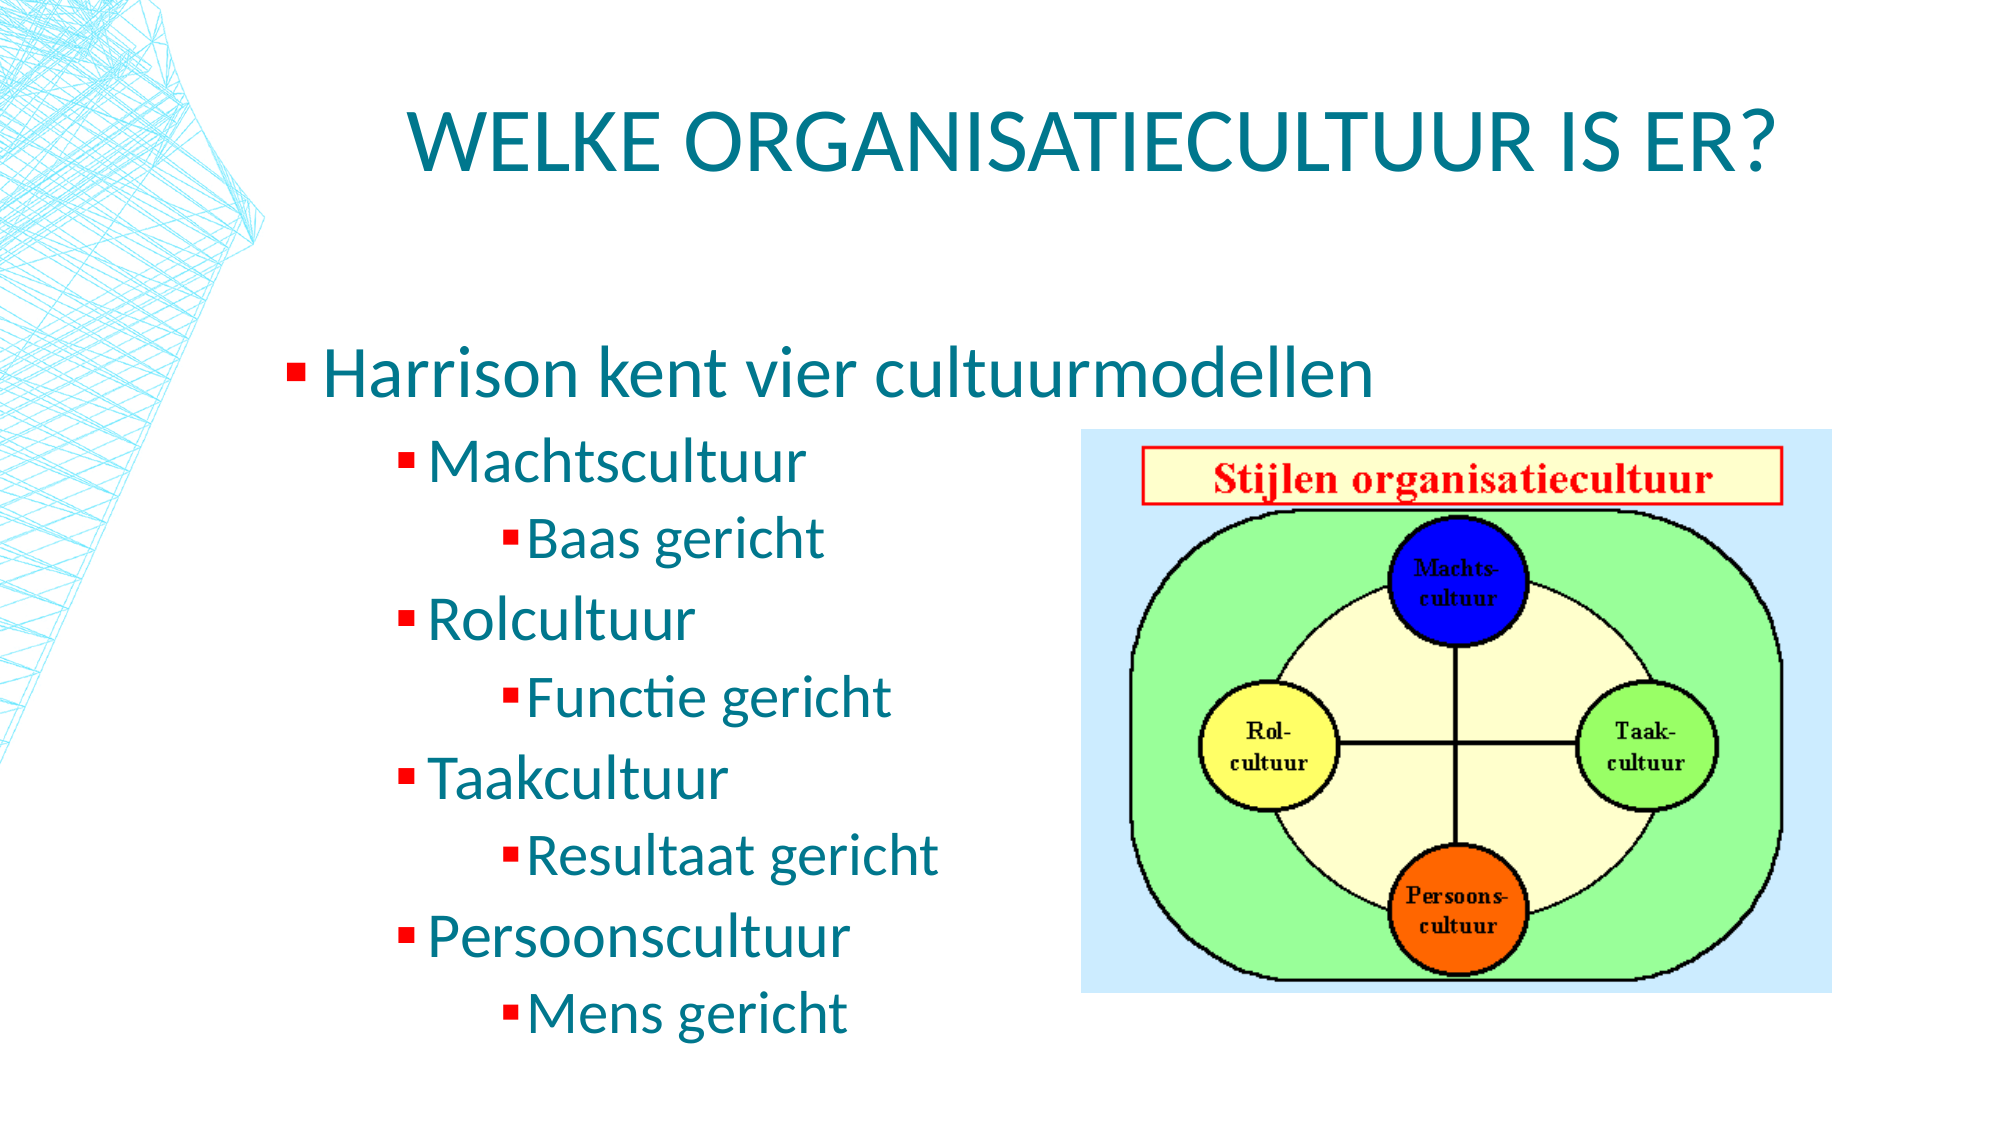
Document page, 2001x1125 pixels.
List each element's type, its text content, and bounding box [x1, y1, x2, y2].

list Harrison kent vier cultuurmodellen Machtscultuur Baas gericht Rolcultuur Functie gericht Taakcultuur Resultaat gericht Persoonscultuur Mens gericht [268, 326, 1863, 1062]
title Welke organisatiecultuur is er? [324, 62, 1863, 198]
picture [0, 0, 2001, 1125]
